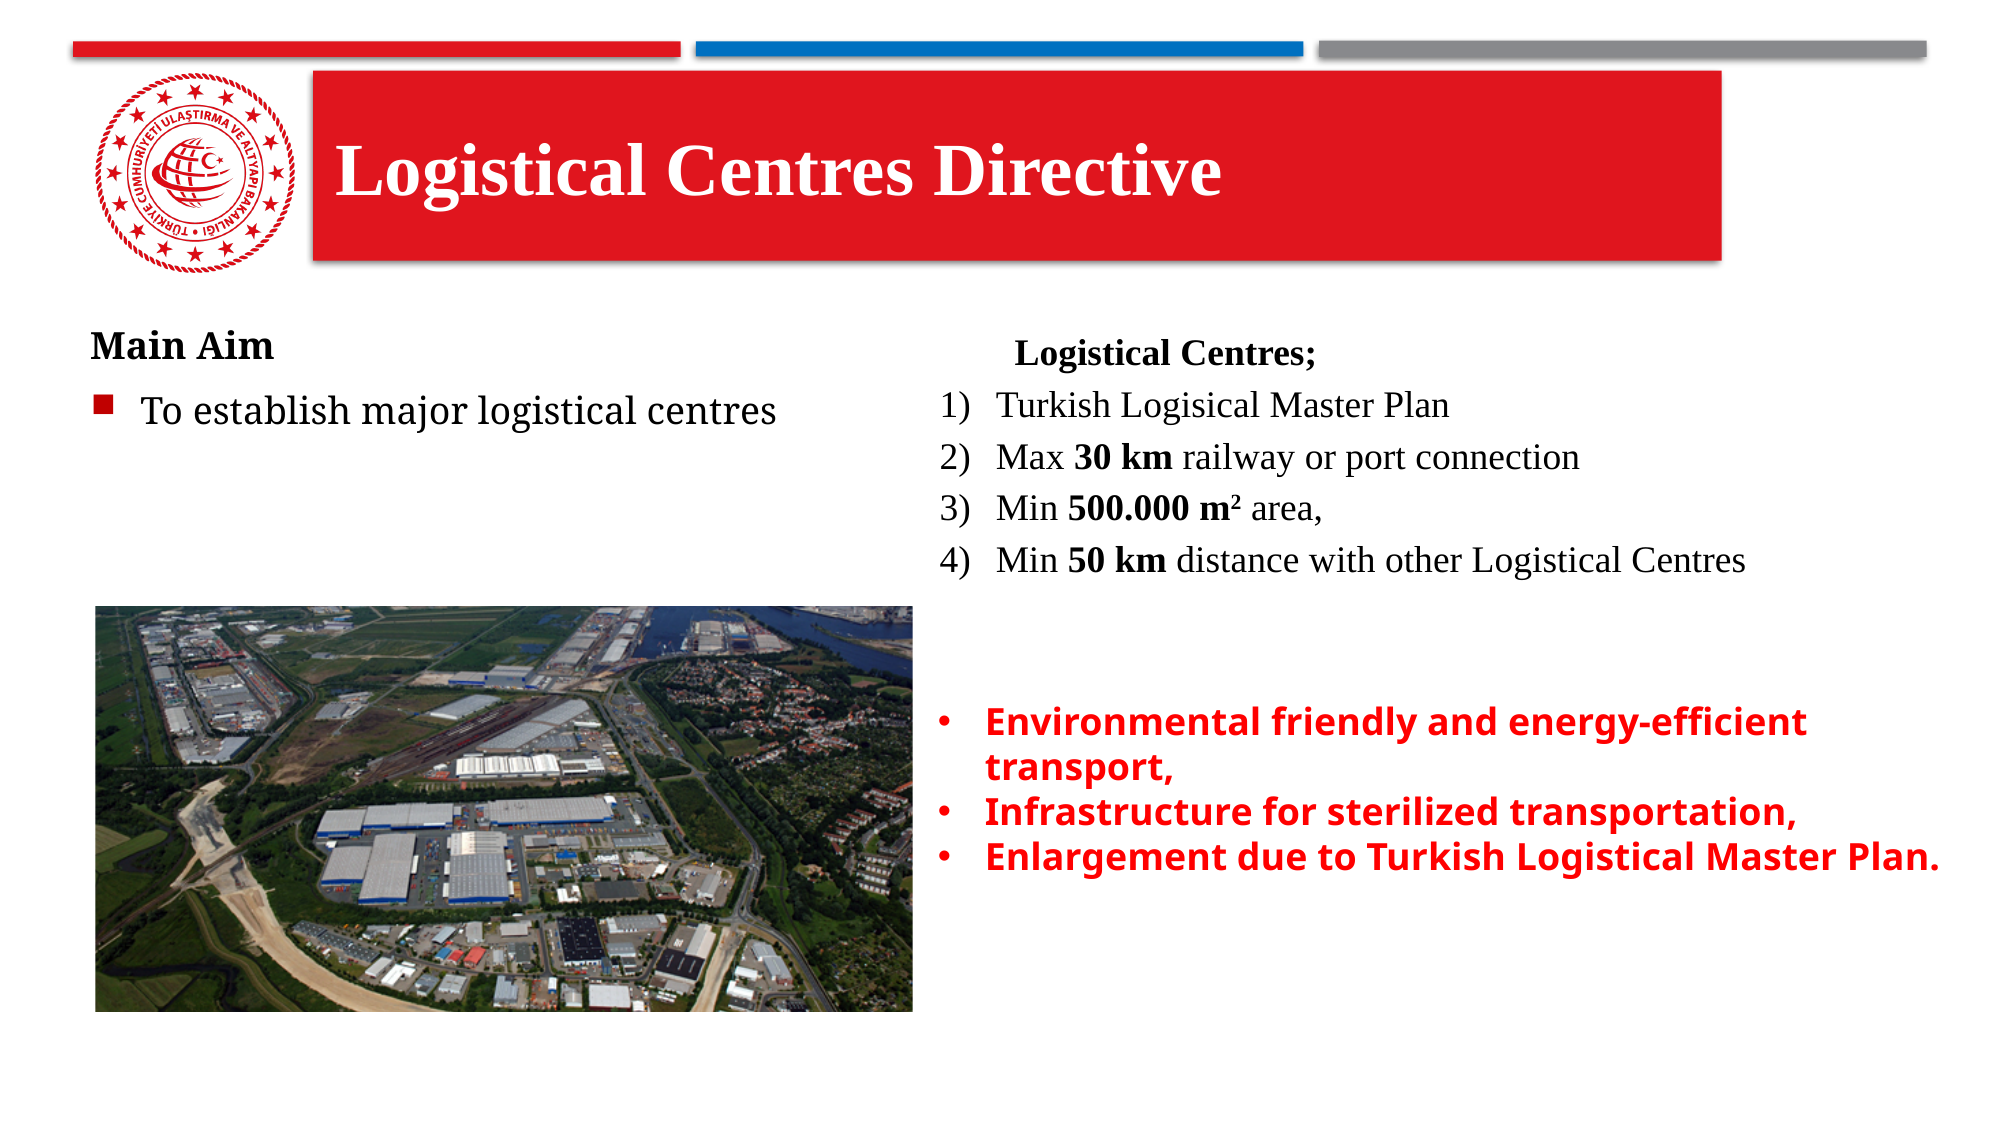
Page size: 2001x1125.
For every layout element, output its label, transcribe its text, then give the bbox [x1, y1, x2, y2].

picture [94, 605, 914, 1013]
list Main Aim To establish major logistical centres [75, 314, 924, 519]
picture [95, 73, 295, 273]
title Logistical Centres Directive [319, 77, 1706, 253]
text_box Environmental friendly and energy-efficient transport, Infrastructure for sterilized transportation, Enlargement due to Turkish Logistical Master Plan. [917, 690, 2000, 886]
text_box Logistical Centres; Turkish Logisical Master Plan Max 30 km railway or port connection Min 500.000 m2 area, Min 50 km distance with other Logistical Centres [924, 314, 1925, 588]
